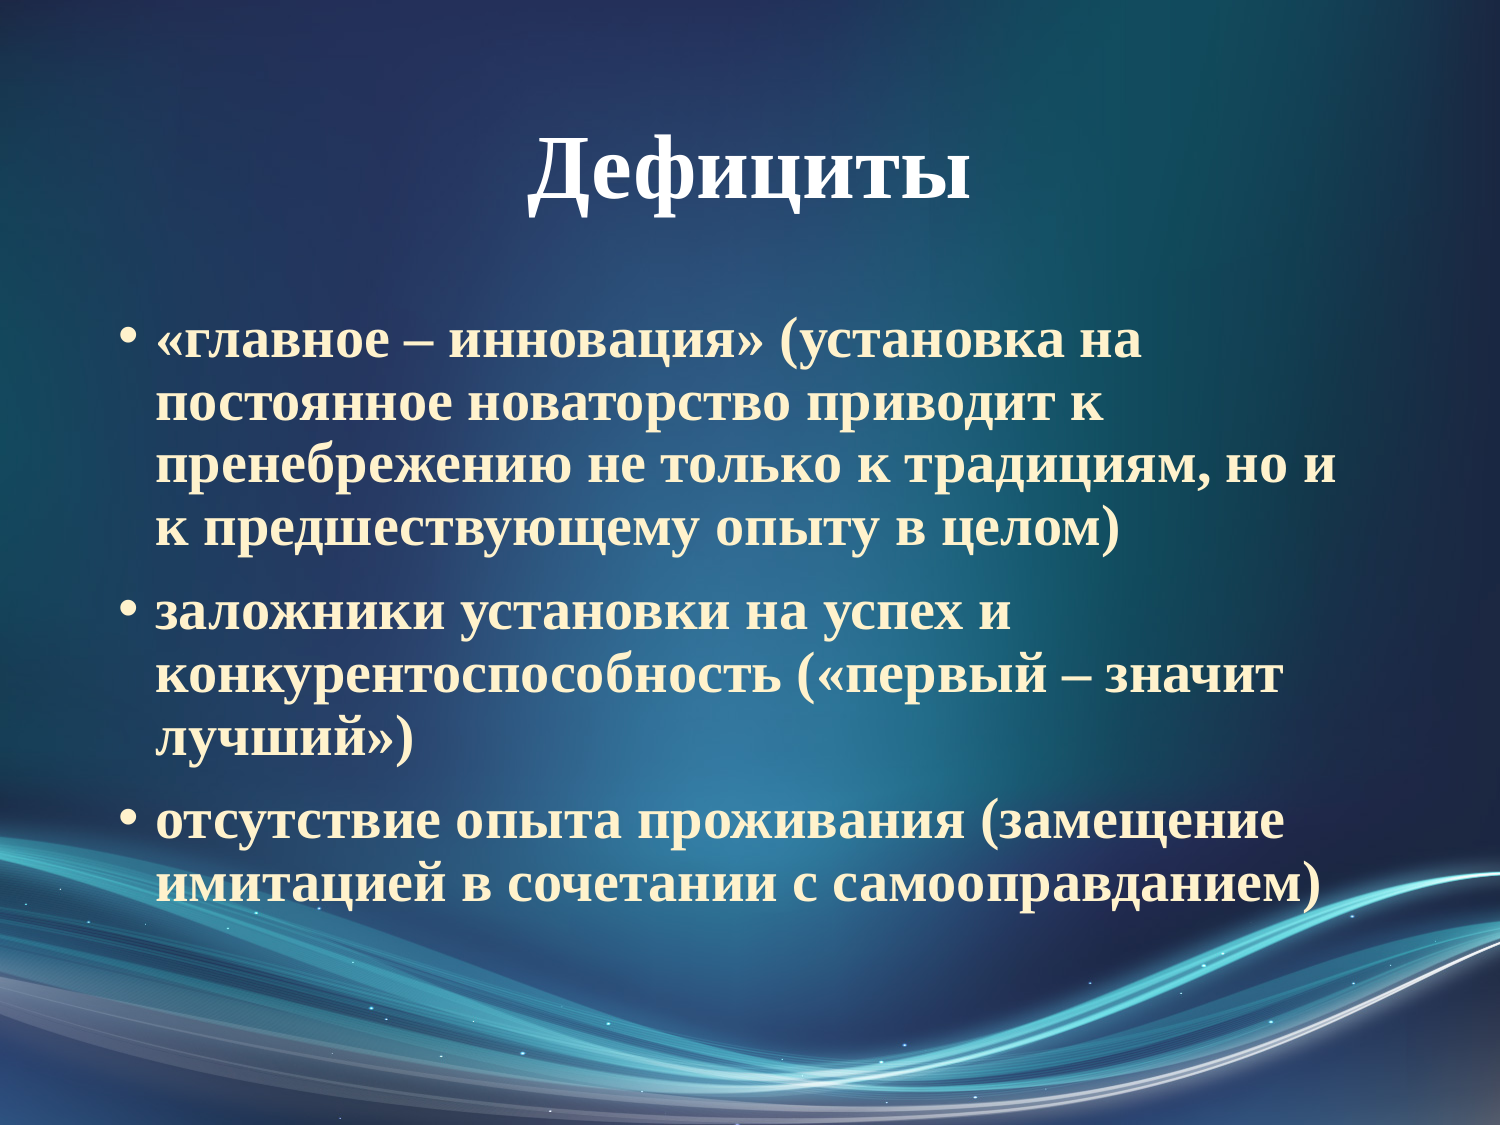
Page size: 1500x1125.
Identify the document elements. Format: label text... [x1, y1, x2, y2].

picture [0, 0, 1500, 1125]
list «главное – инновация» (установка на постоянное новаторство приводит к пренебрежению не только к традициям, но и к предшествующему опыту в целом) заложники установки на успех и конкурентоспособность («первый – значит лучший») отсутствие опыта проживания (замещение имитацией в сочетании с самооправданием) [103, 299, 1397, 1014]
title Дефициты [103, 59, 1397, 278]
